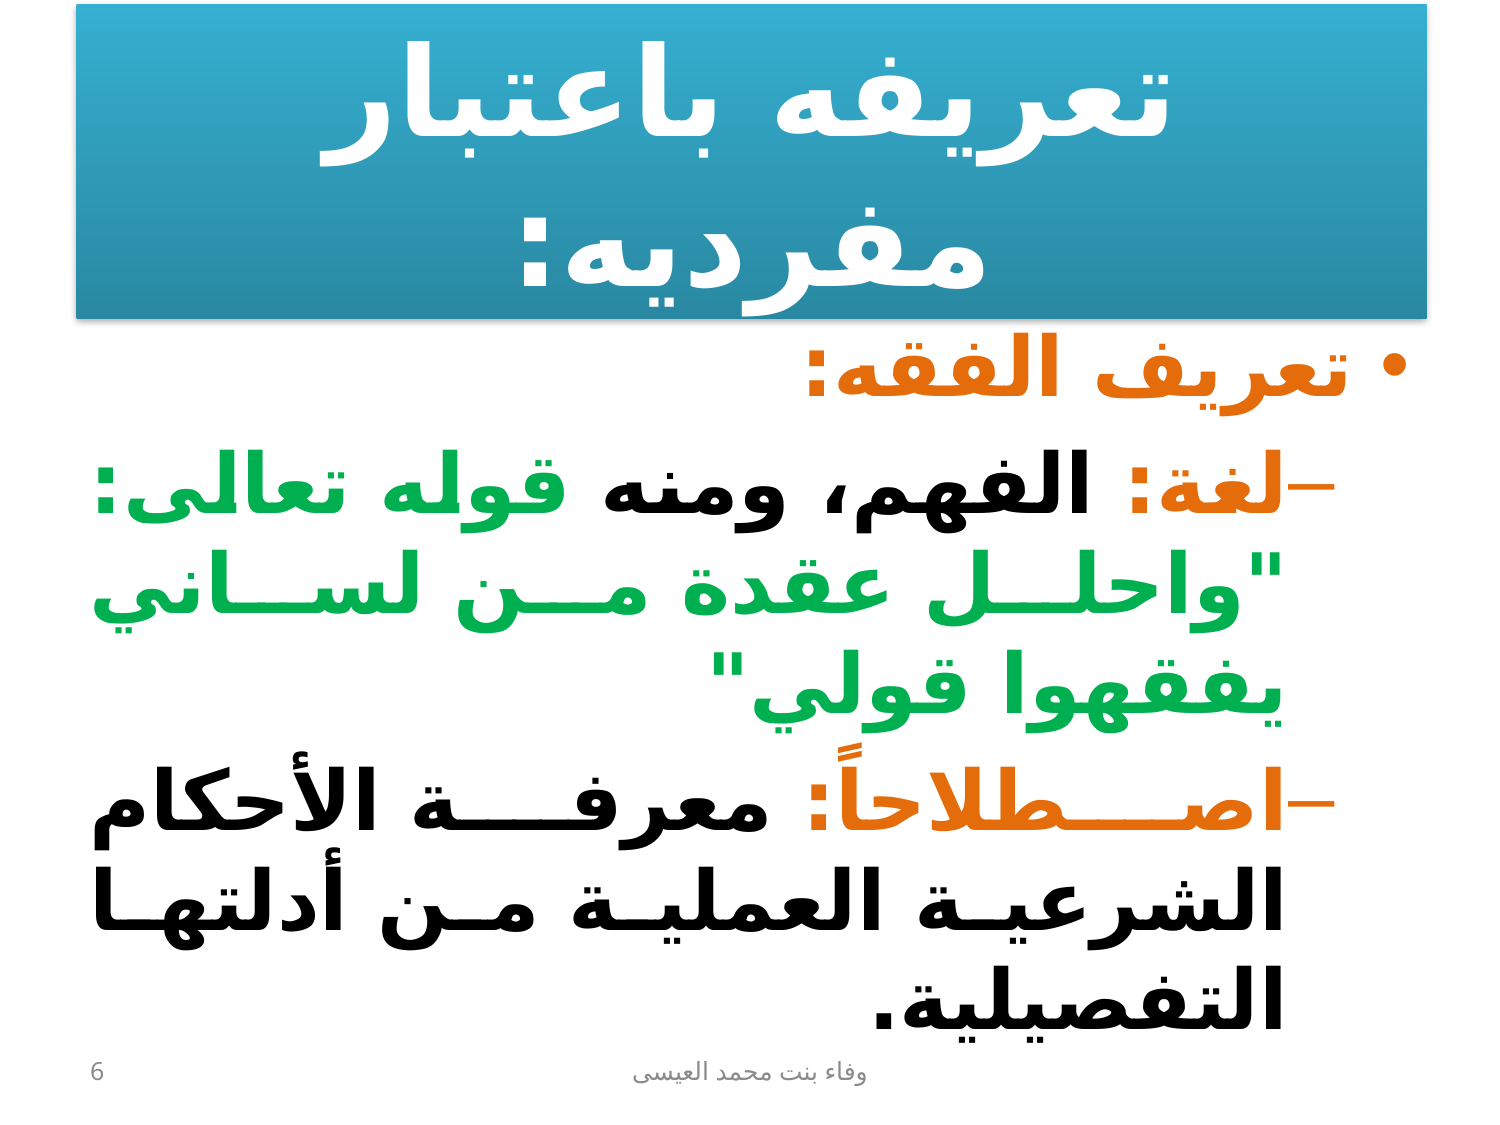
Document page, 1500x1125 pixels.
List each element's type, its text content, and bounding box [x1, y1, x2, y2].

footer وفاء بنت محمد العيسى [512, 1042, 988, 1103]
list تعريف الفقه: لغة: الفهم، ومنه قوله تعالى: "واحلل عقدة من لساني يفقهوا قولي" اصطلاحاً: معرفة الأحكام الشرعية العملية من أدلتها التفصيلية. [75, 327, 1425, 1055]
slide_number 6 [75, 1042, 425, 1103]
text_box تعريفه باعتبار مفرديه: [76, 4, 1427, 319]
